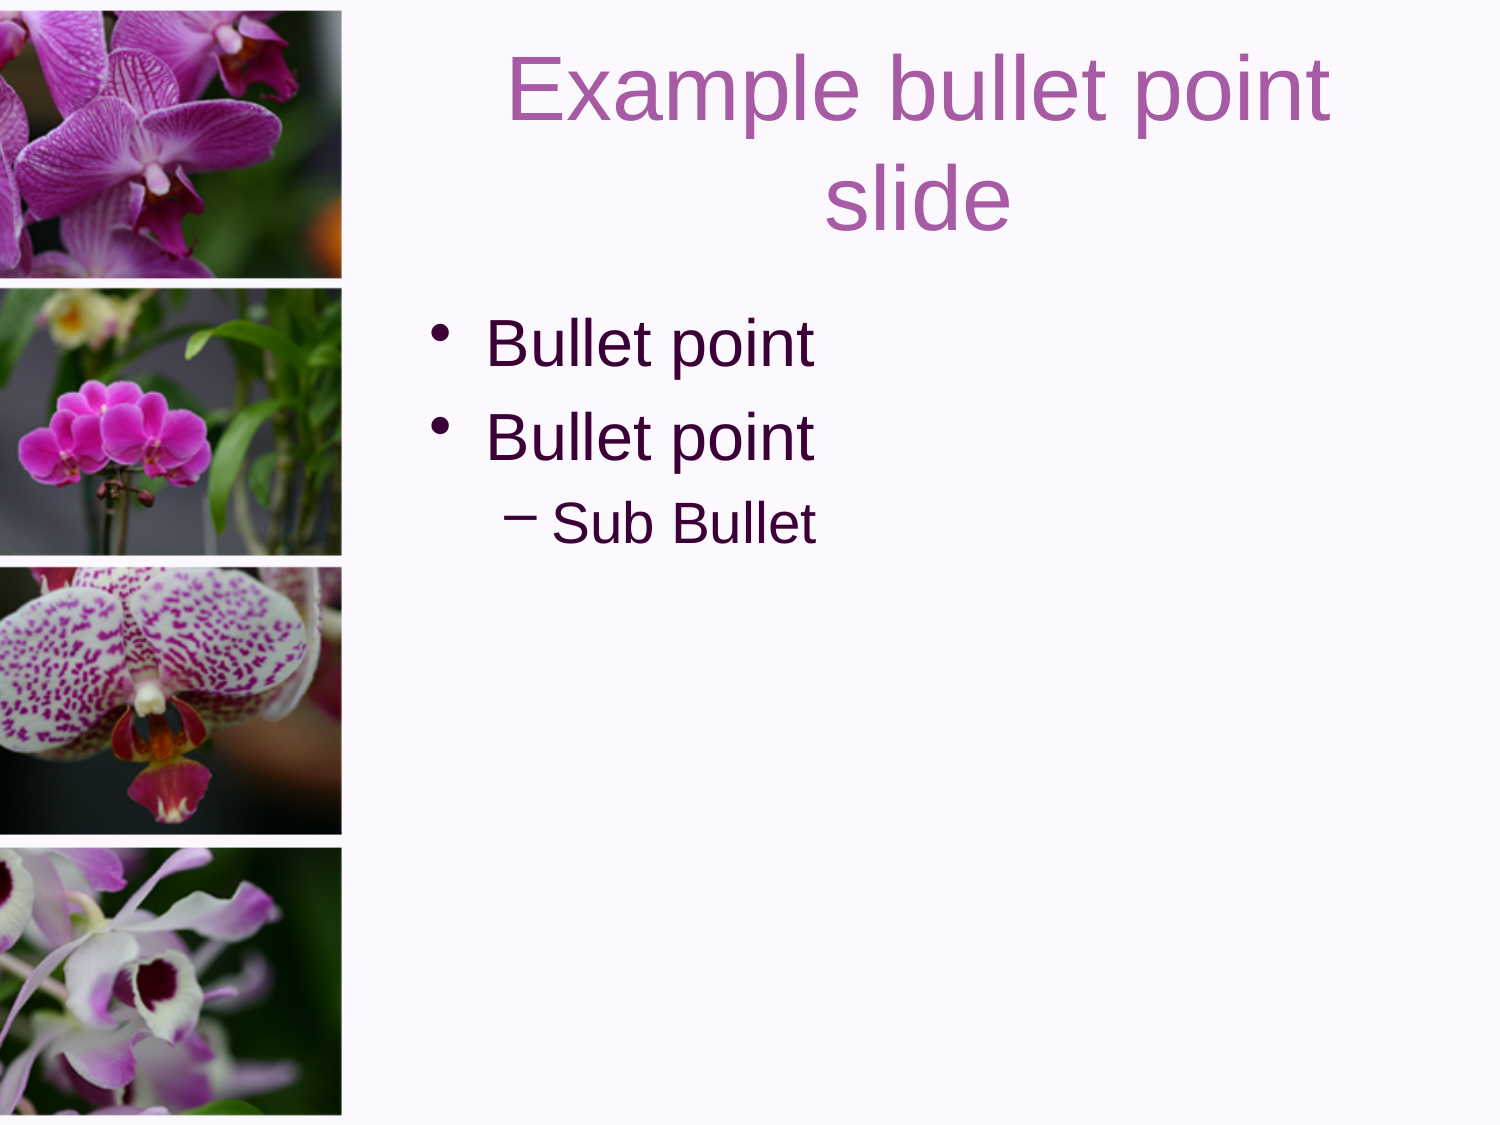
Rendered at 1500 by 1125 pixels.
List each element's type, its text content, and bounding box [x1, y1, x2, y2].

picture [0, 0, 1500, 1125]
title Example bullet point slide [413, 45, 1425, 233]
list Bullet point Bullet point Sub Bullet [414, 292, 1425, 1005]
